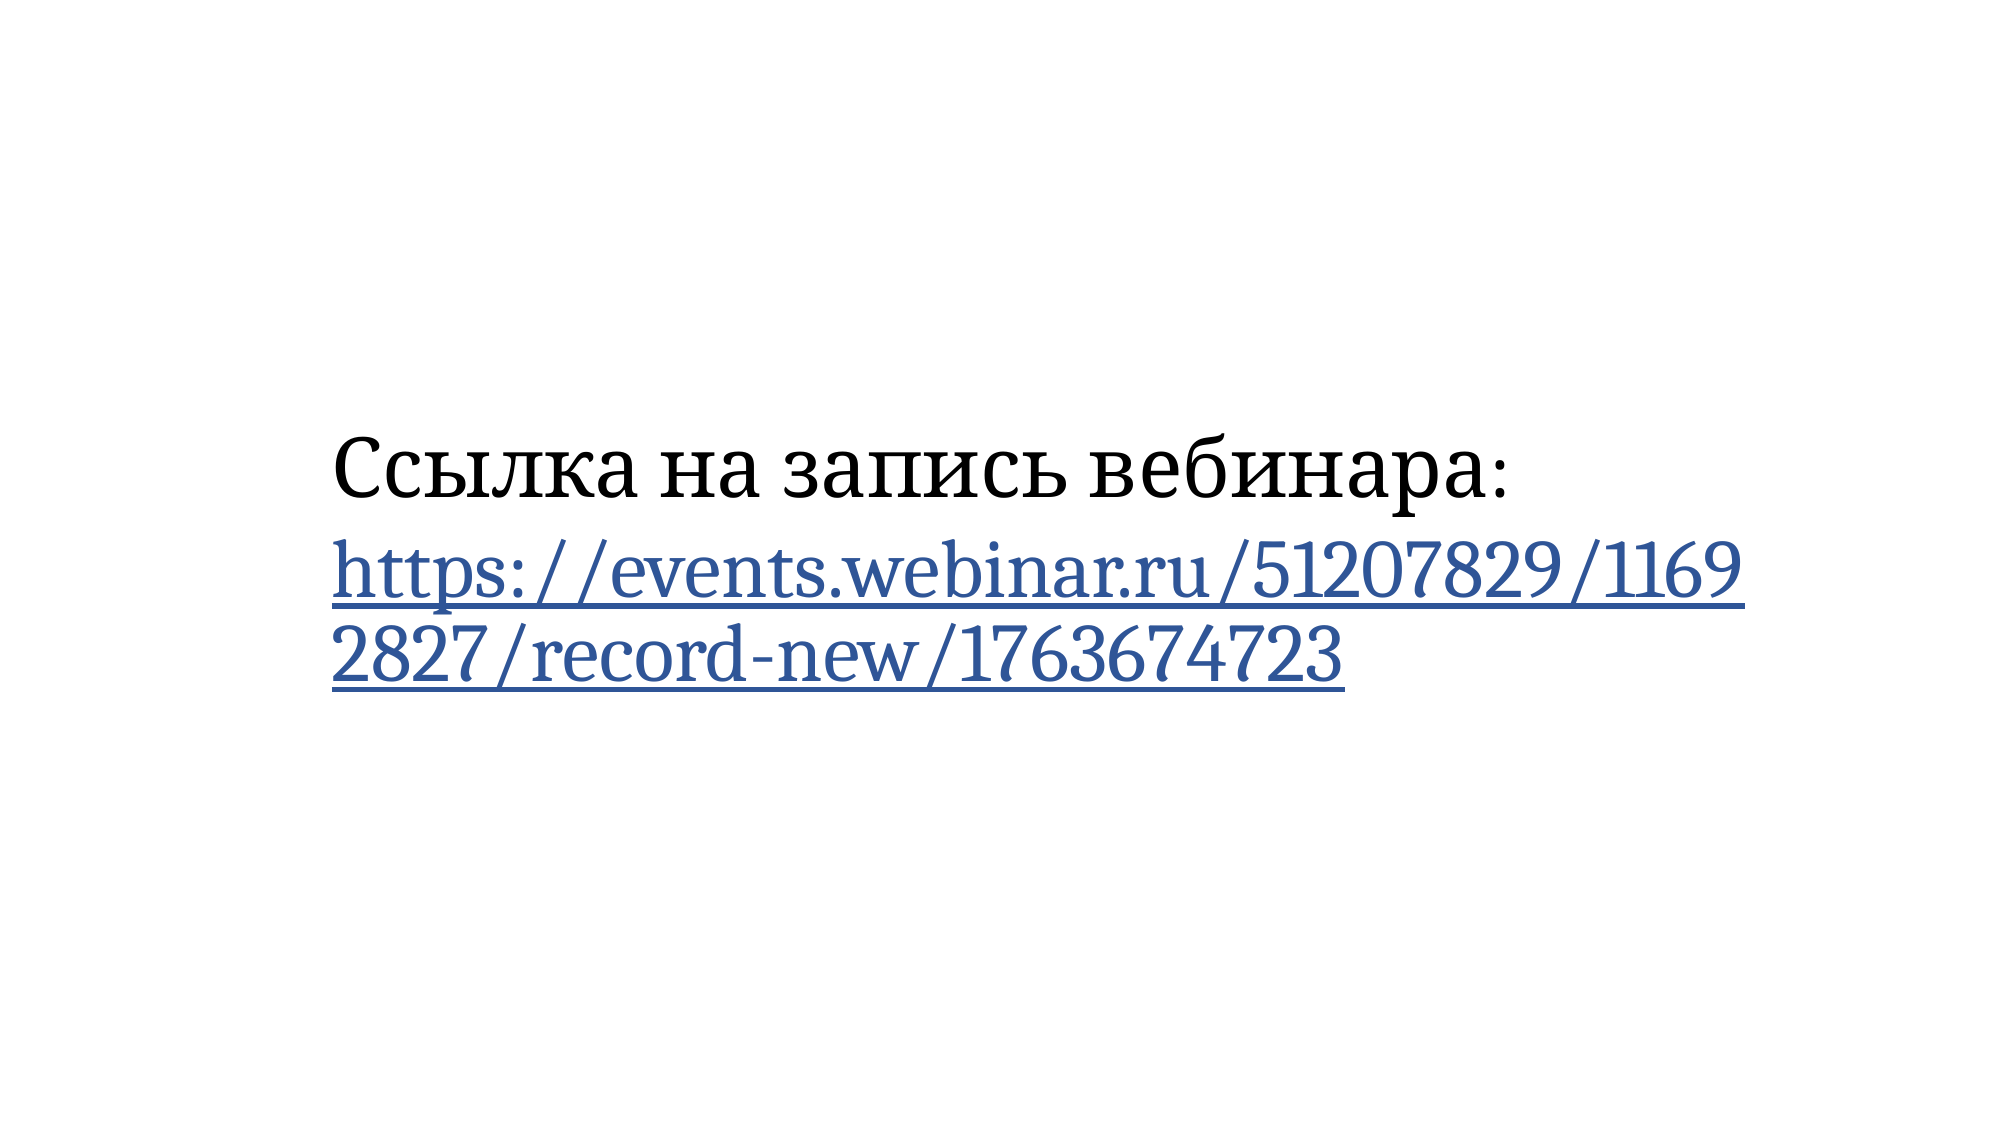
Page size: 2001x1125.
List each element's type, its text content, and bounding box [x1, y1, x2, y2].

text_box Ссылка на запись вебинара: https://events.webinar.ru/51207829/11692827/record-new/1763674723 [317, 407, 1766, 822]
